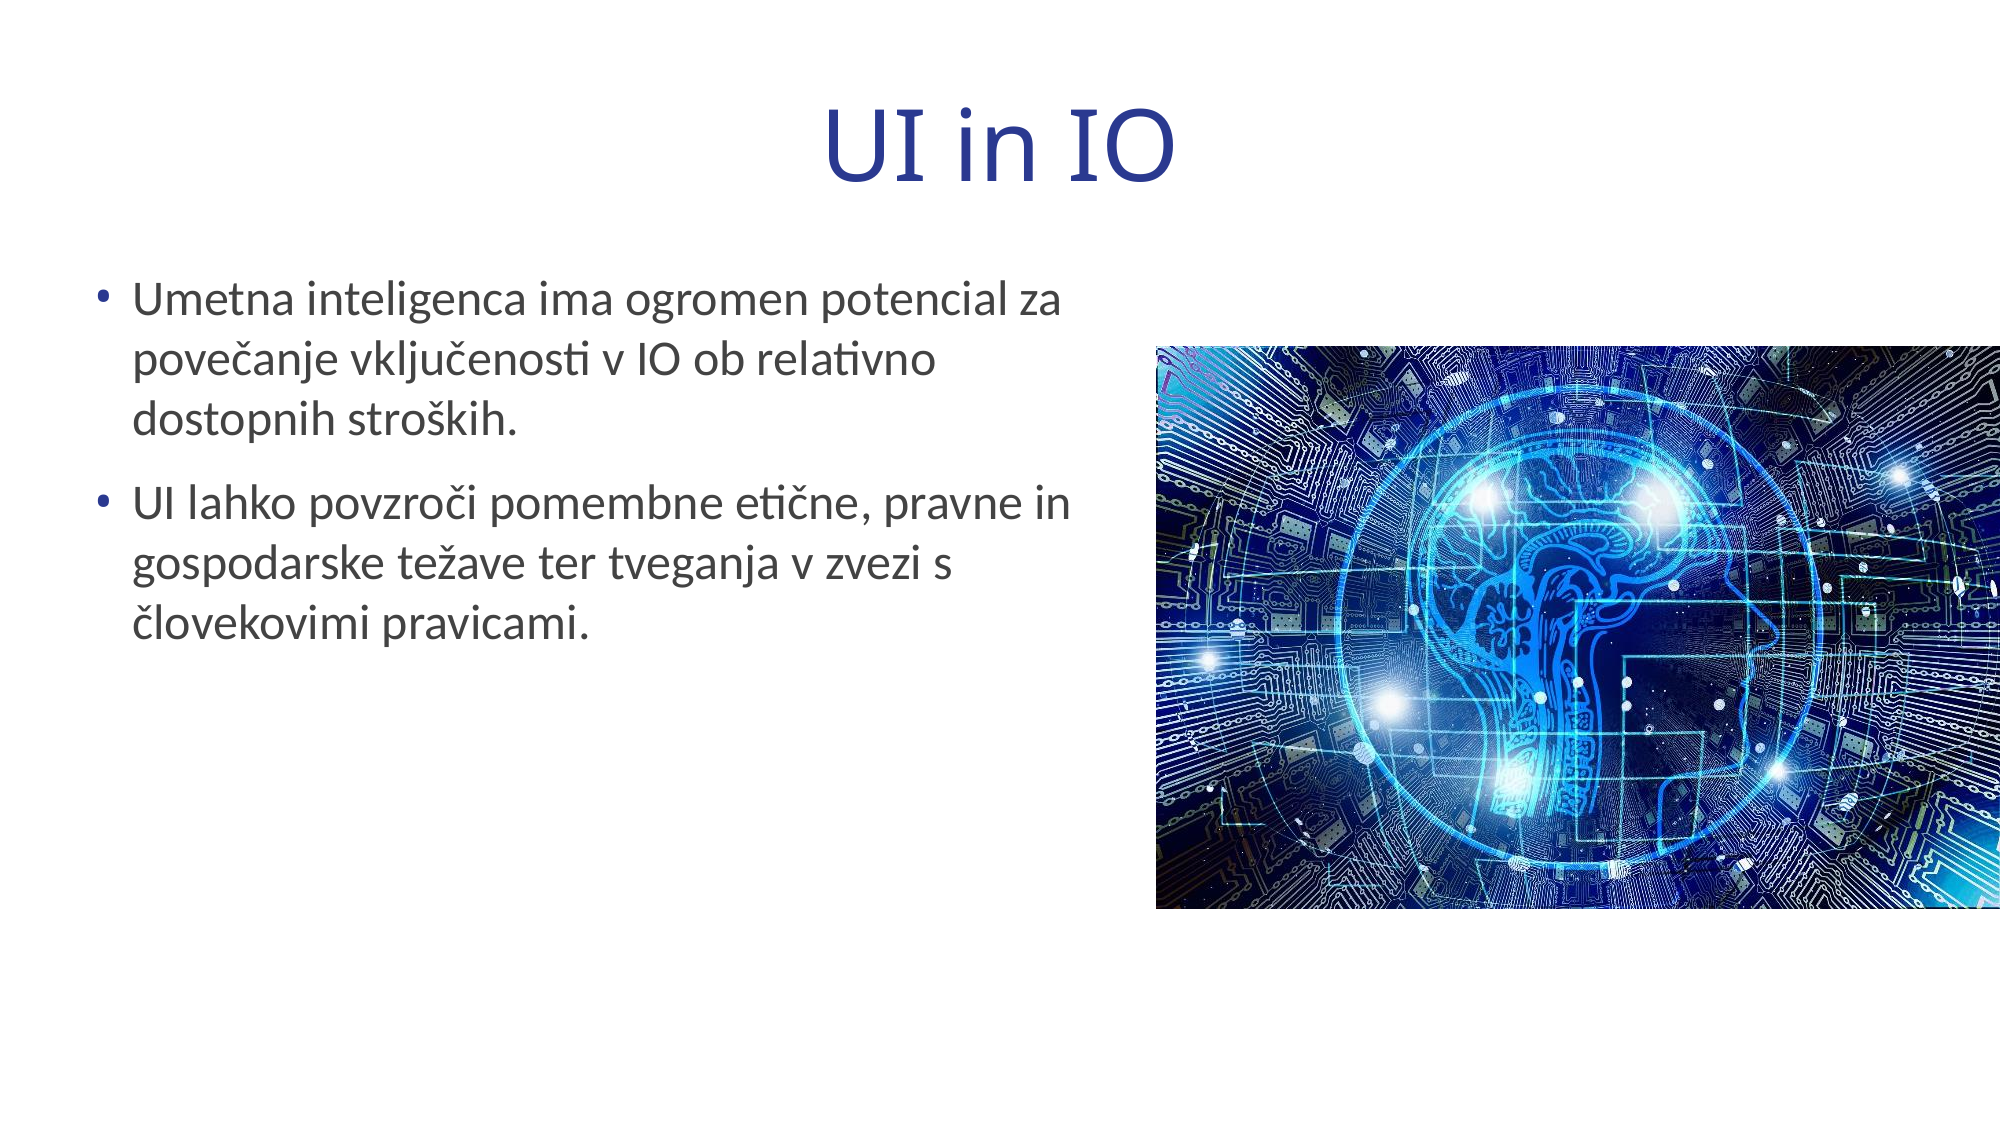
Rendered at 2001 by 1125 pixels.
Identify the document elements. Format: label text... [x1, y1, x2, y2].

list Umetna inteligenca ima ogromen potencial za povečanje vključenosti v IO ob relativno dostopnih stroških. UI lahko povzroči pomembne etične, pravne in gospodarske težave ter tveganja v zvezi s človekovimi pravicami. [79, 257, 1130, 1050]
picture [1155, 345, 2000, 909]
title UI in IO [137, 40, 1863, 258]
